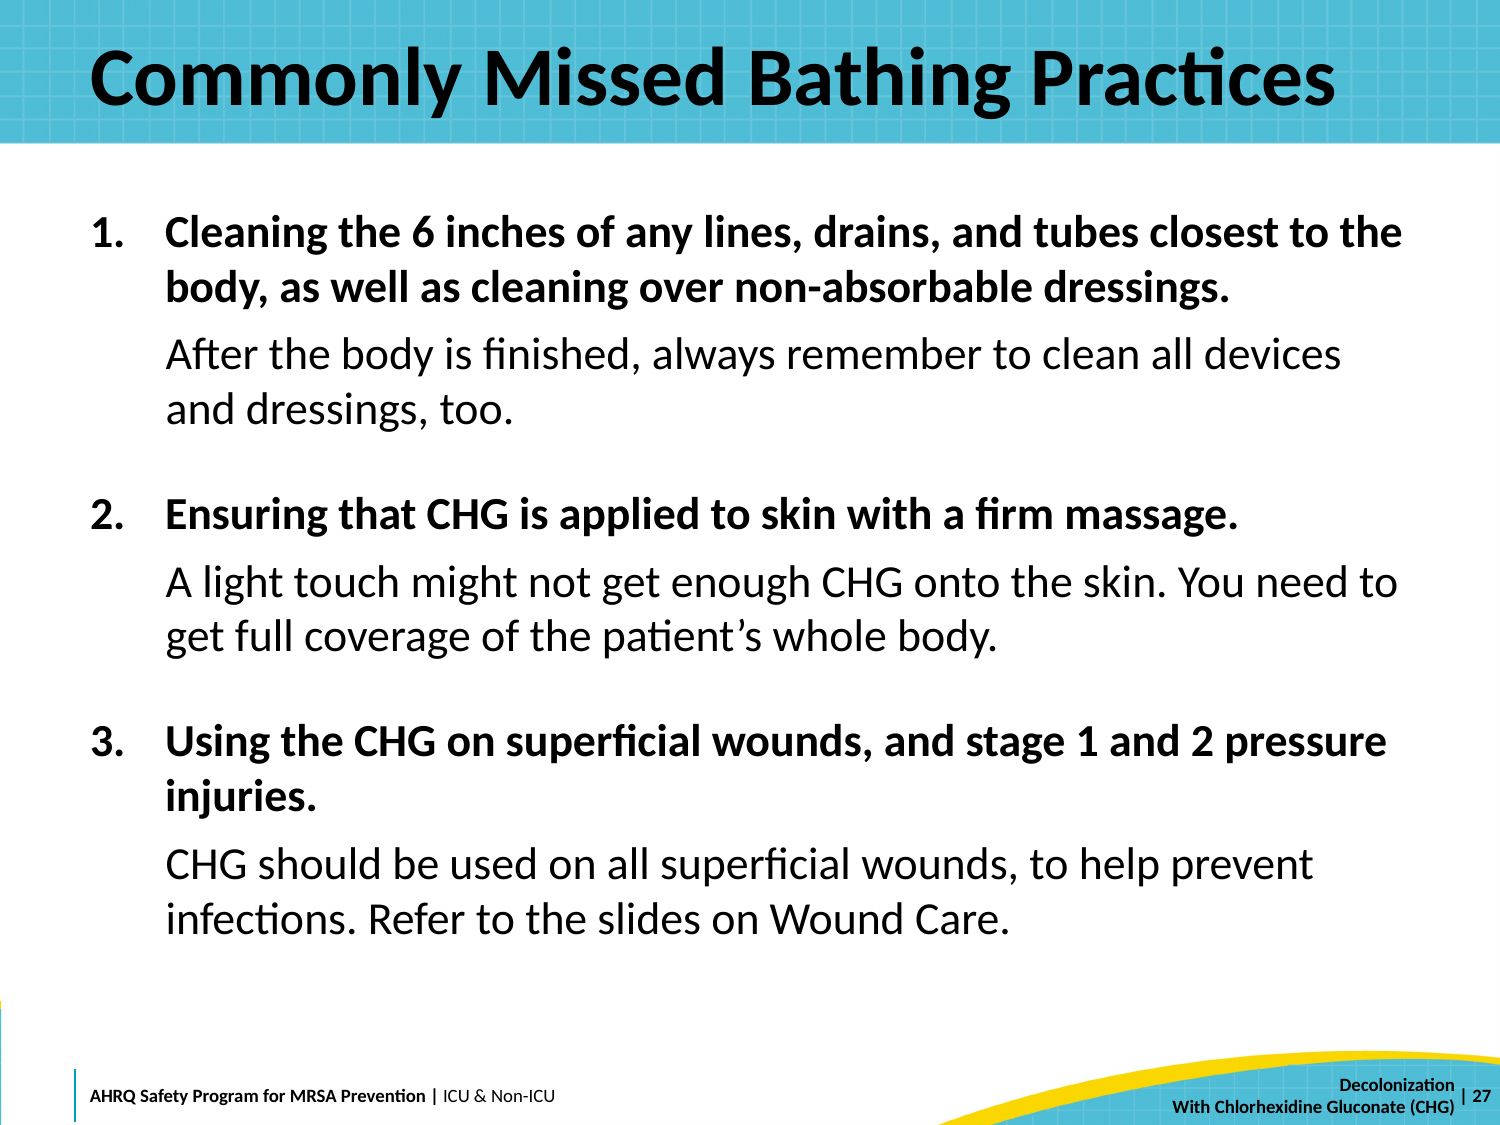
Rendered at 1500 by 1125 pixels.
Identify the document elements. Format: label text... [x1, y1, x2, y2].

picture [0, 0, 1500, 1125]
slide_number | 27 [1455, 1065, 1500, 1125]
title Commonly Missed Bathing Practices [75, 0, 1425, 150]
list Cleaning the 6 inches of any lines, drains, and tubes closest to the body, as well as cleaning over non-absorbable dressings. After the body is finished, always remember to clean all devices and dressings, too. Ensuring that CHG is applied to skin with a firm massage. A light touch might not get enough CHG onto the skin. You need to get full coverage of the patient’s whole body. Using the CHG on superficial wounds, and stage 1 and 2 pressure injuries. CHG should be used on all superficial wounds, to help prevent infections. Refer to the slides on Wound Care. [75, 193, 1425, 1034]
